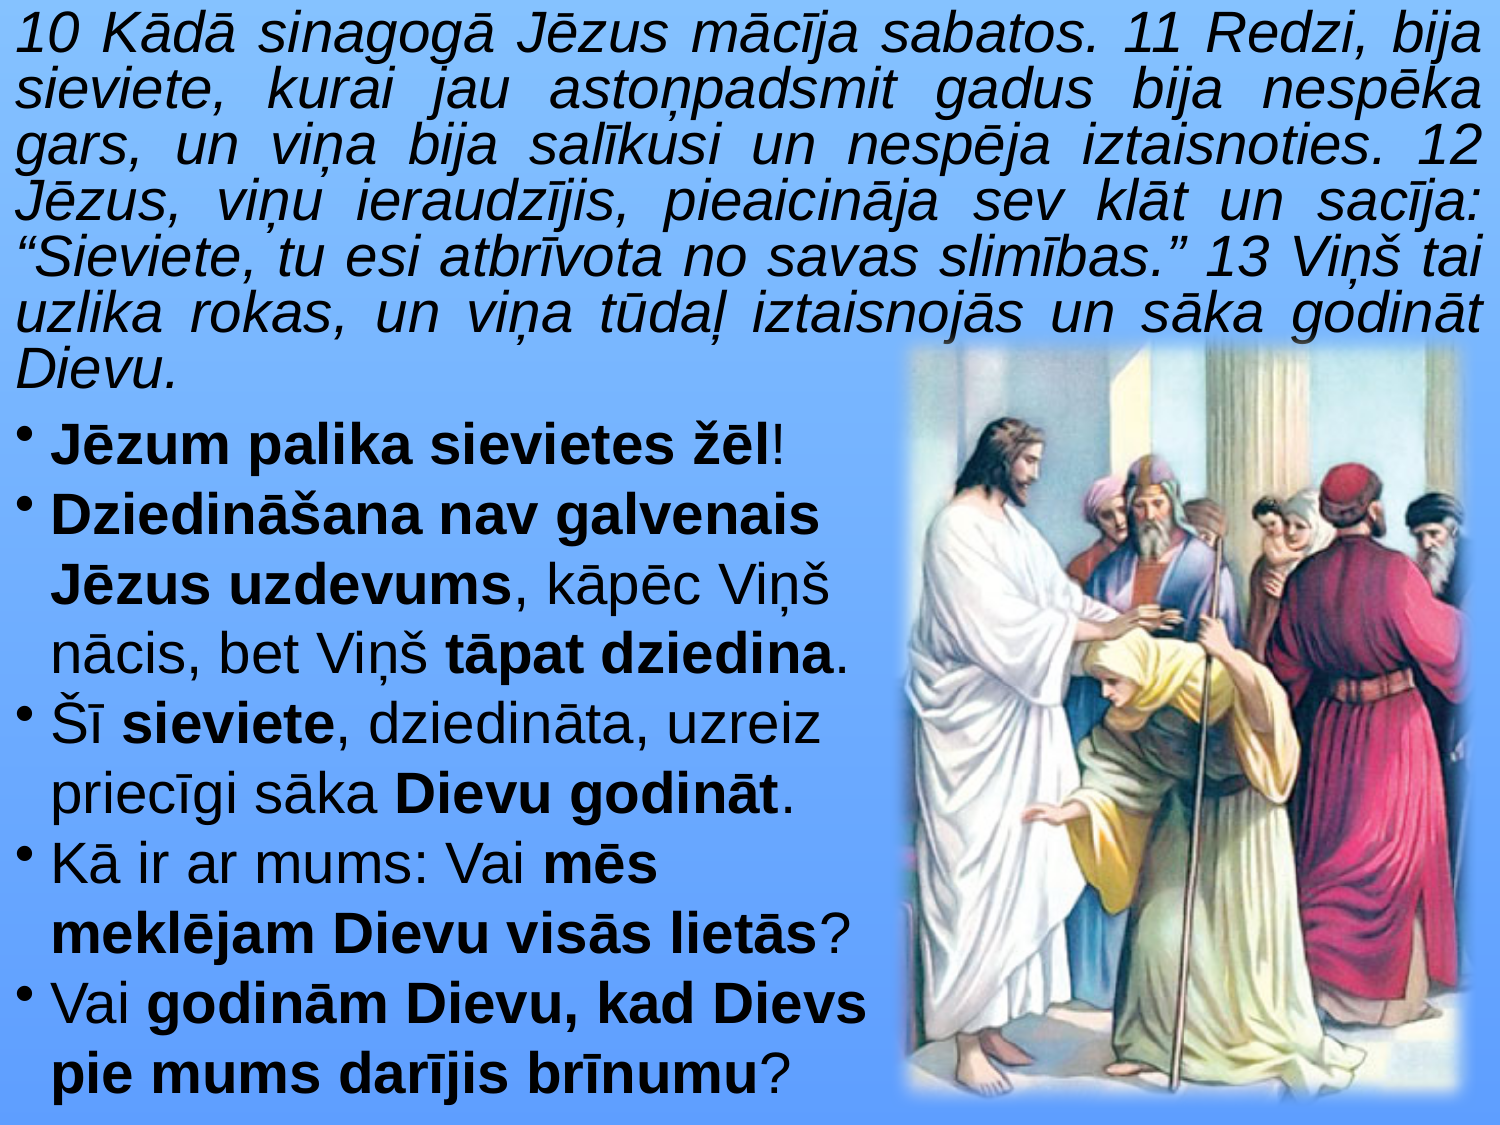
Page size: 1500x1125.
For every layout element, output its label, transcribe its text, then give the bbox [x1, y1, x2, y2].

list 10 Kādā sinagogā Jēzus mācīja sabatos. 11 Redzi, bija sieviete, kurai jau astoņpadsmit gadus bija nespēka gars, un viņa bija salīkusi un nespēja iztaisnoties. 12 Jēzus, viņu ieraudzījis, pieaicināja sev klāt un sacīja: “Sieviete, tu esi atbrīvota no savas slimības.” 13 Viņš tai uzlika rokas, un viņa tūdaļ iztaisnojās un sāka godināt Dievu. [0, 0, 1500, 178]
text_box Jēzum palika sievietes žēl! Dziedināšana nav galvenais Jēzus uzdevums, kāpēc Viņš nācis, bet Viņš tāpat dziedina. Šī sieviete, dziedināta, uzreiz priecīgi sāka Dievu godināt. Kā ir ar mums: Vai mēs meklējam Dievu visās lietās? Vai godinām Dievu, kad Dievs pie mums darījis brīnumu? [0, 398, 886, 1113]
picture [890, 327, 1477, 1109]
